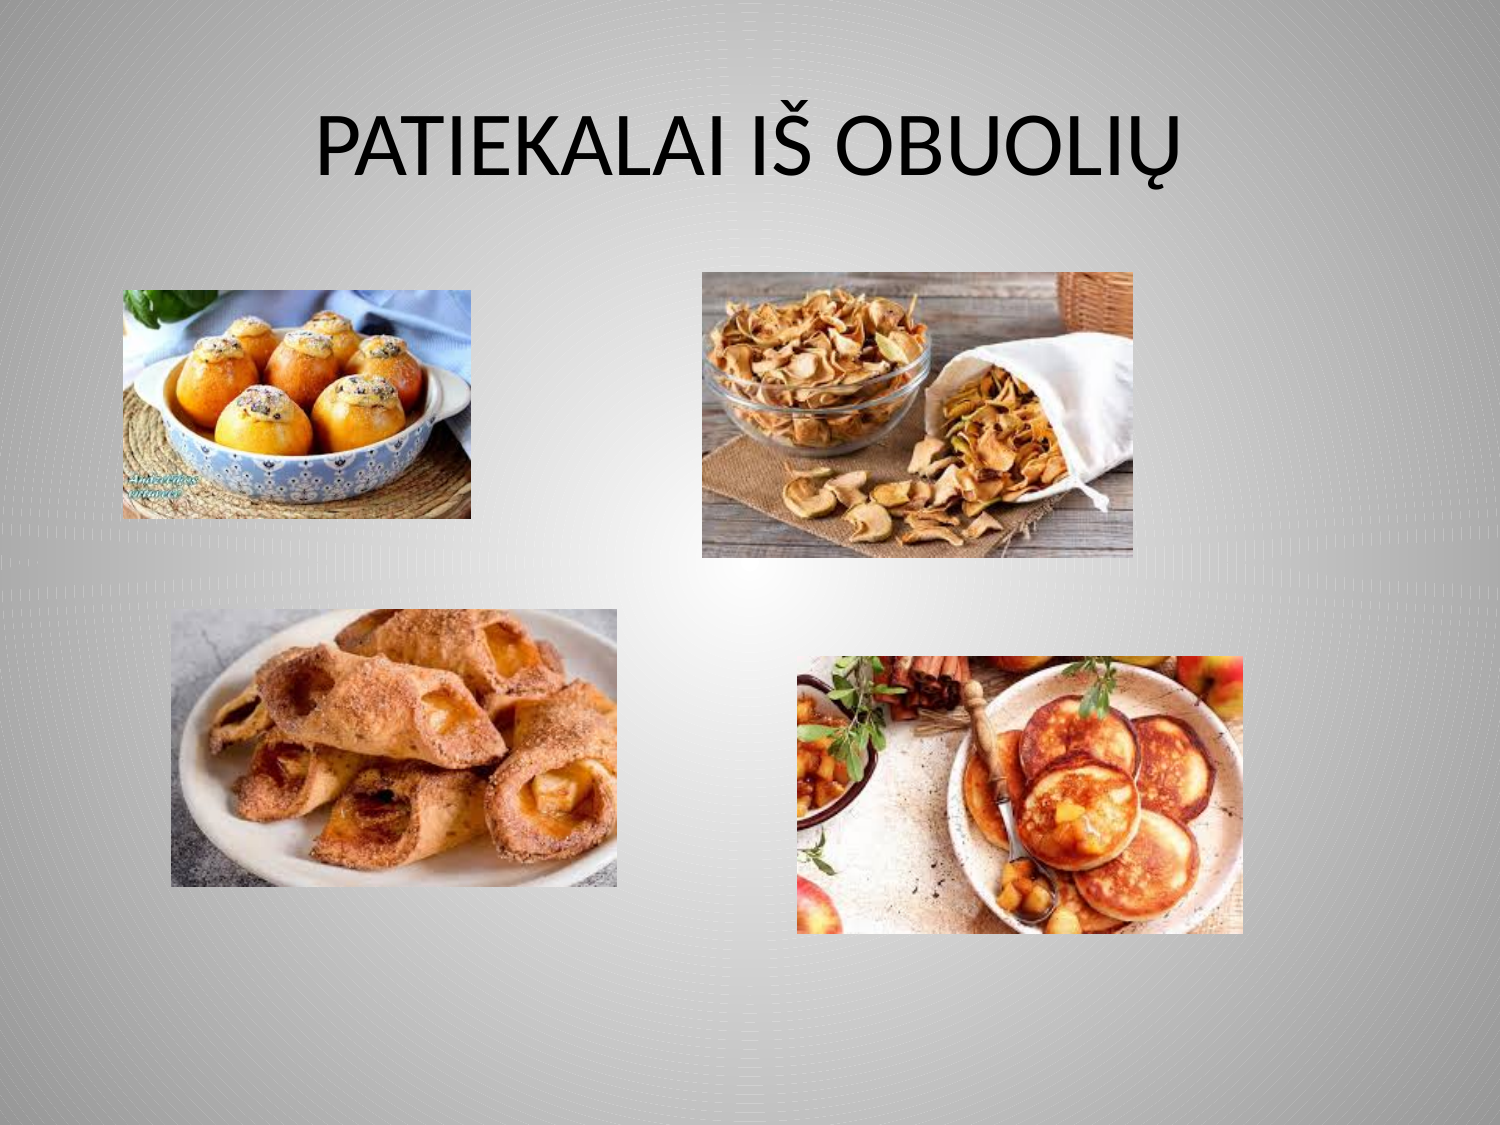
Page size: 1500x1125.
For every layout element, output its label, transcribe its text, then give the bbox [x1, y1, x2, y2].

title PATIEKALAI IŠ OBUOLIŲ [75, 45, 1425, 233]
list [123, 290, 471, 519]
picture [702, 271, 1133, 559]
picture [170, 609, 617, 887]
picture [796, 656, 1243, 934]
